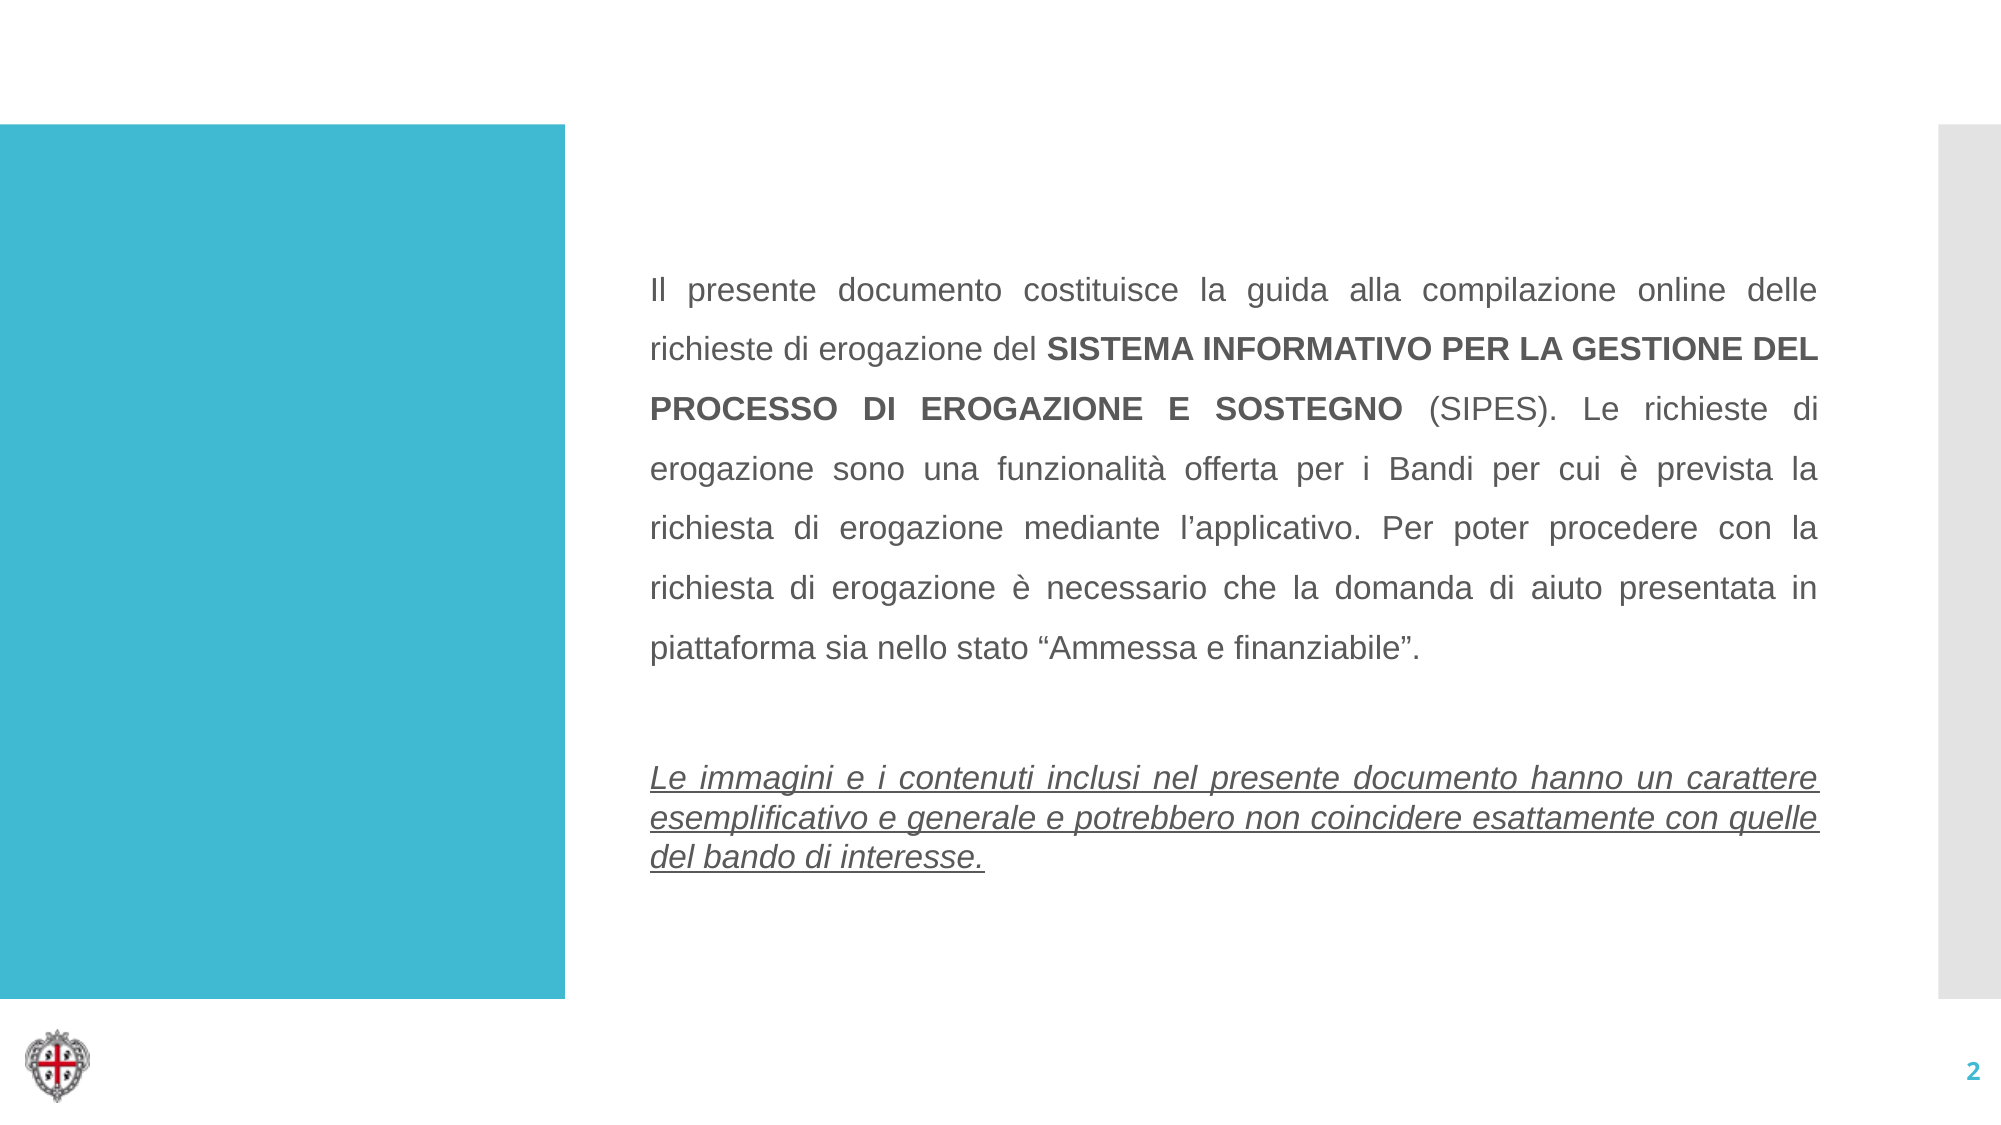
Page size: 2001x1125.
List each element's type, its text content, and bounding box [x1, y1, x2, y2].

list Il presente documento costituisce la guida alla compilazione online delle richieste di erogazione del SISTEMA INFORMATIVO PER LA GESTIONE DEL PROCESSO DI EROGAZIONE E SOSTEGNO (SIPES). Le richieste di erogazione sono una funzionalità offerta per i Bandi per cui è prevista la richiesta di erogazione mediante l’applicativo. Per poter procedere con la richiesta di erogazione è necessario che la domanda di aiuto presentata in piattaforma sia nello stato “Ammessa e finanziabile”. Le immagini e i contenuti inclusi nel presente documento hanno un carattere esemplificativo e generale e potrebbero non coincidere esattamente con quelle del bando di interesse. [634, 141, 1835, 982]
picture [25, 1028, 90, 1103]
slide_number 2 [1744, 1042, 1996, 1103]
